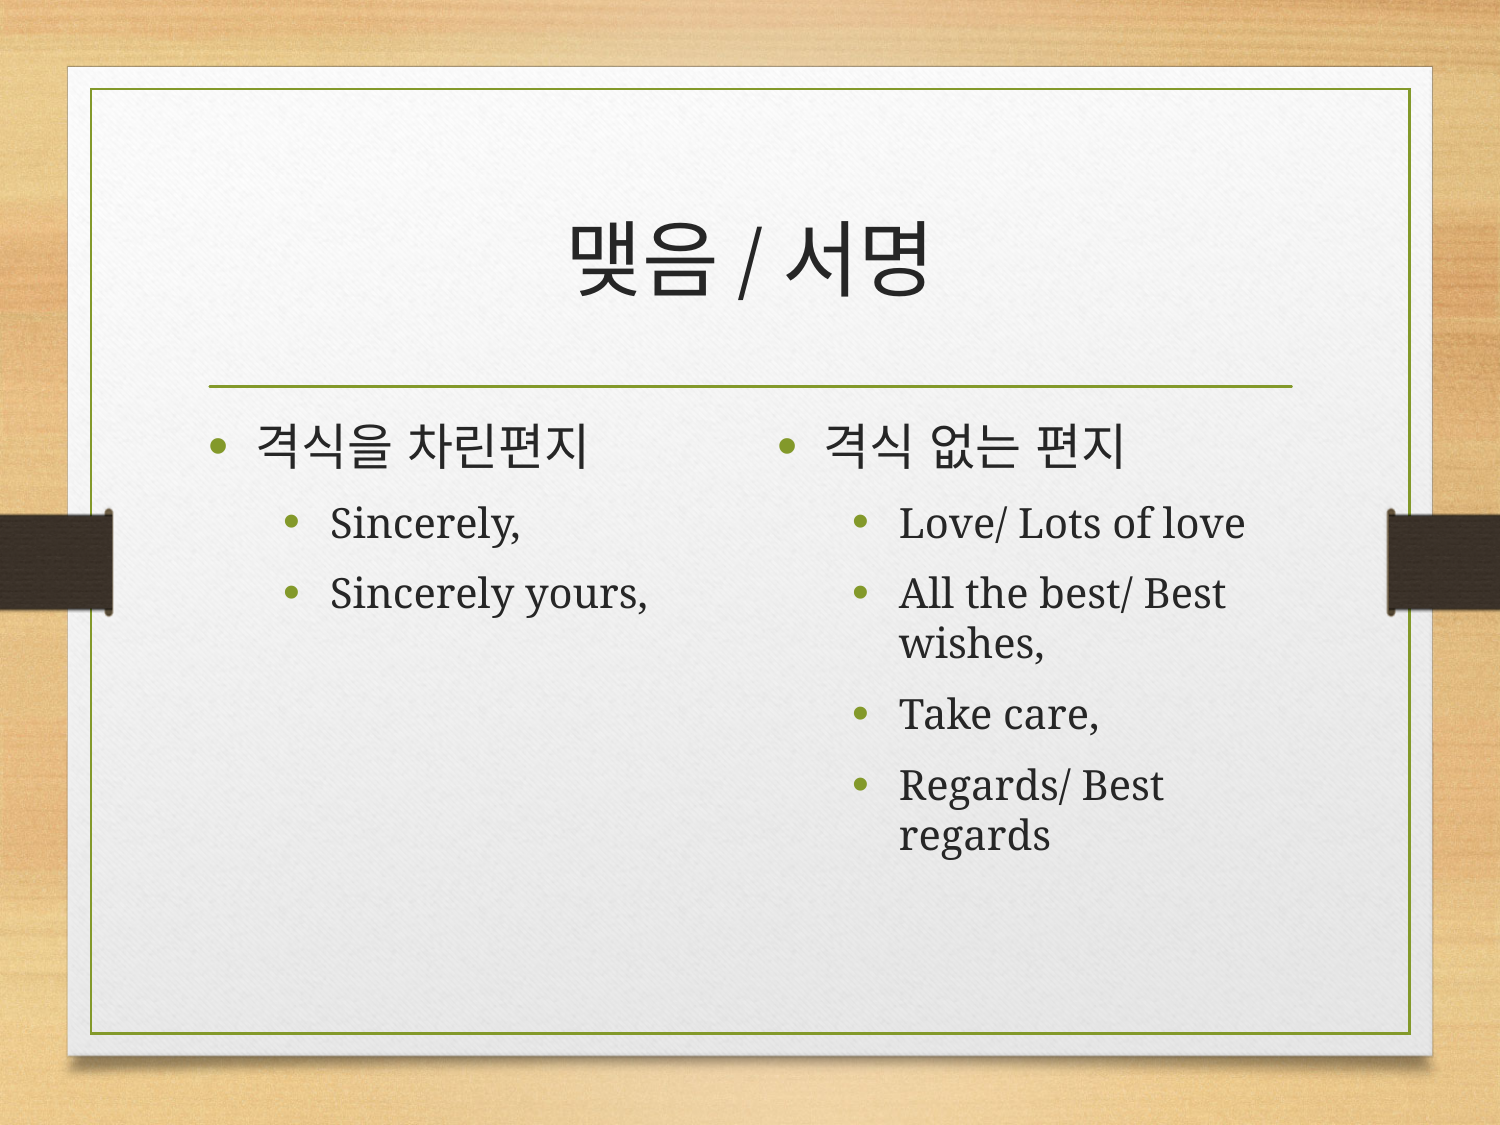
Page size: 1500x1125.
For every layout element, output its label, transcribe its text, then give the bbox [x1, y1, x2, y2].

list 격식을 차린편지 Sincerely, Sincerely yours, [193, 408, 741, 974]
title 맺음/서명 [193, 150, 1309, 365]
picture [0, 0, 1500, 1125]
list 격식 없는 편지 Love/ Lots of love All the best/ Best wishes, Take care, Regards/ Best regards [761, 408, 1310, 974]
